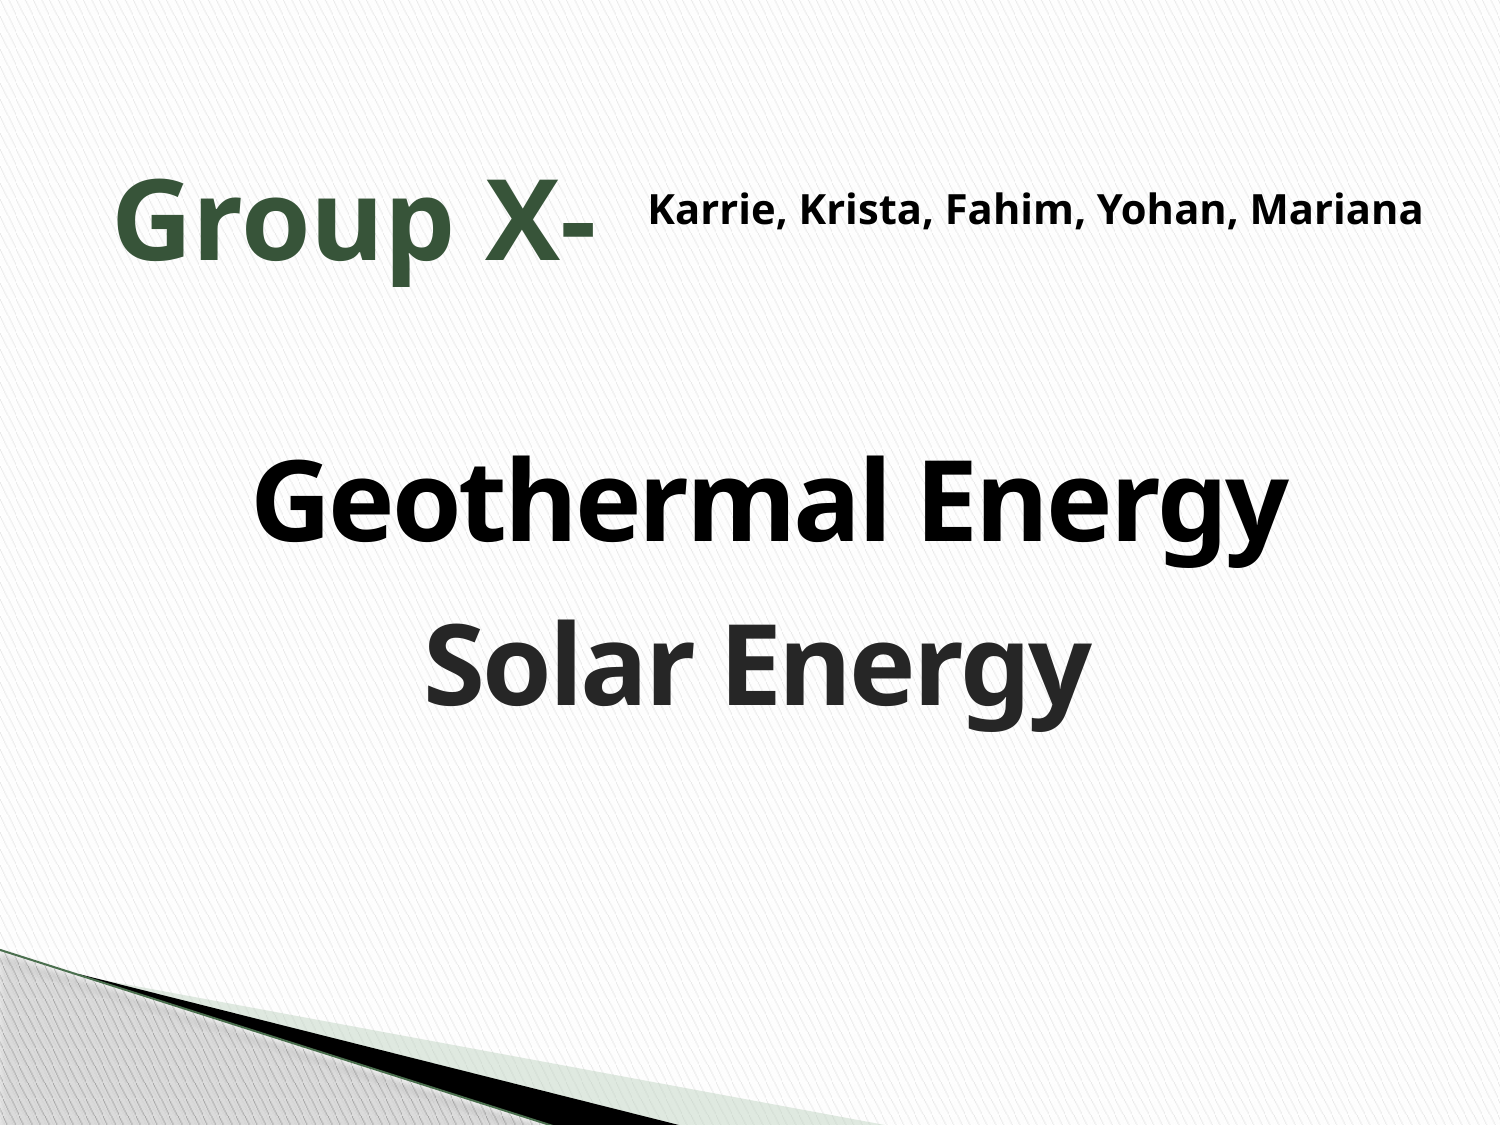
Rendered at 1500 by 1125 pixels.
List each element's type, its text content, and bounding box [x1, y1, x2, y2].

text_box Group X- [95, 140, 612, 291]
text_box Geothermal Energy [235, 421, 1304, 572]
text_box Solar Energy [408, 585, 1108, 736]
text_box Karrie, Krista, Fahim, Yohan, Mariana [632, 175, 1500, 241]
